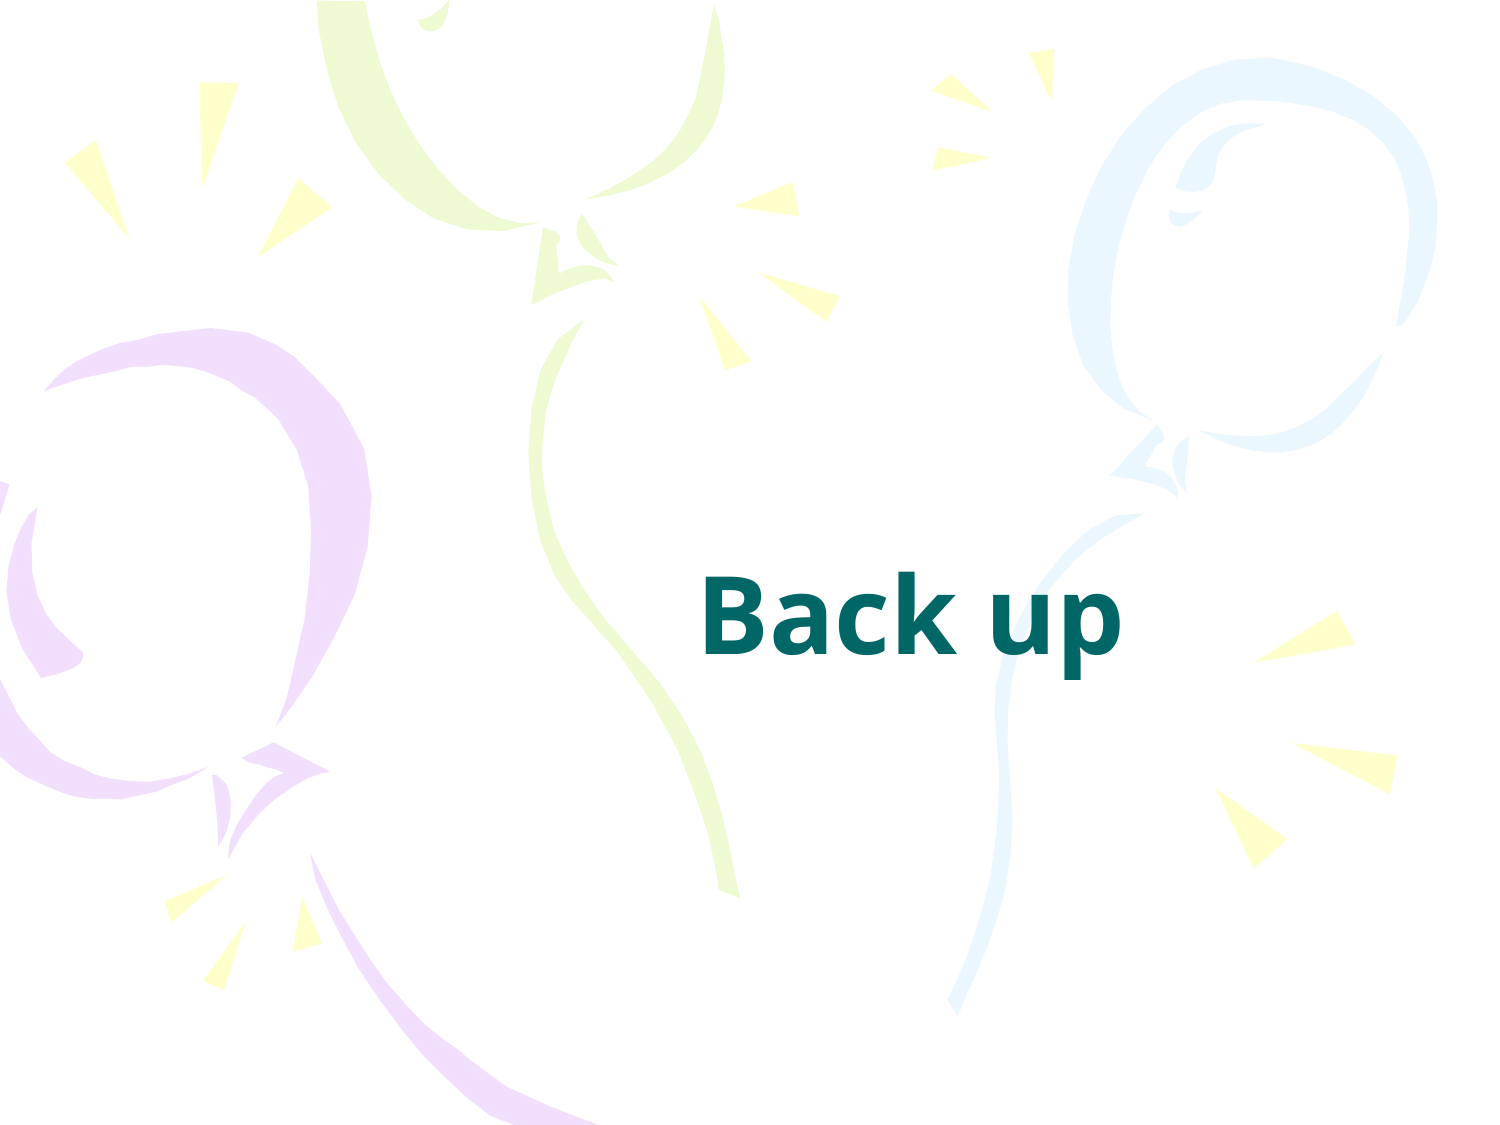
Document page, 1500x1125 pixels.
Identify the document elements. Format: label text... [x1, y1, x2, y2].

title Back up [402, 97, 1419, 686]
